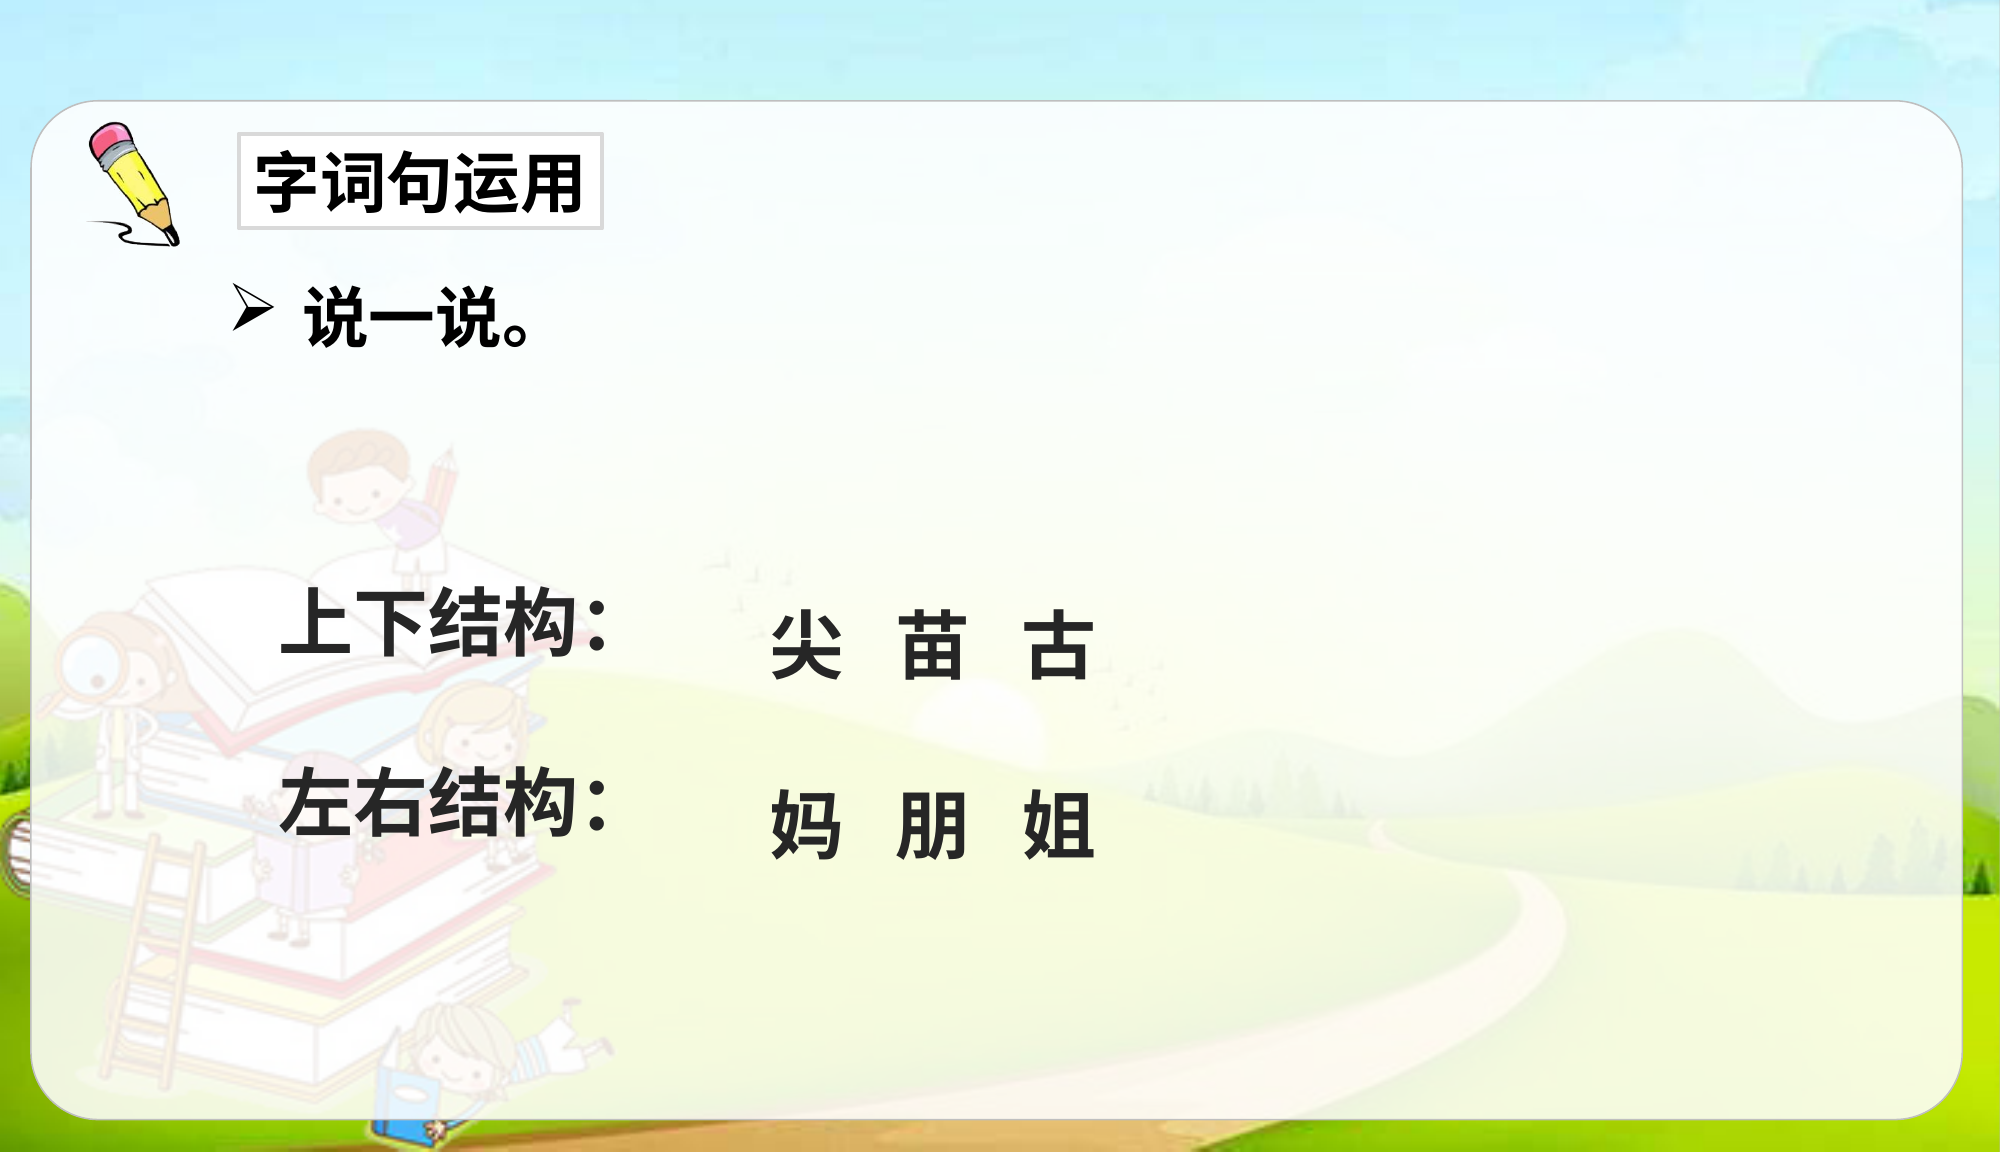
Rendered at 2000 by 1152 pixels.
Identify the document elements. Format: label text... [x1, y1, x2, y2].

text_box 上下结构： 左右结构： [263, 478, 669, 853]
picture [0, 0, 2000, 1152]
text_box 说一说。 [212, 268, 584, 364]
text_box 字词句运用 [237, 132, 604, 230]
text_box 尖 苗 古 妈 朋 姐 [755, 501, 1617, 877]
